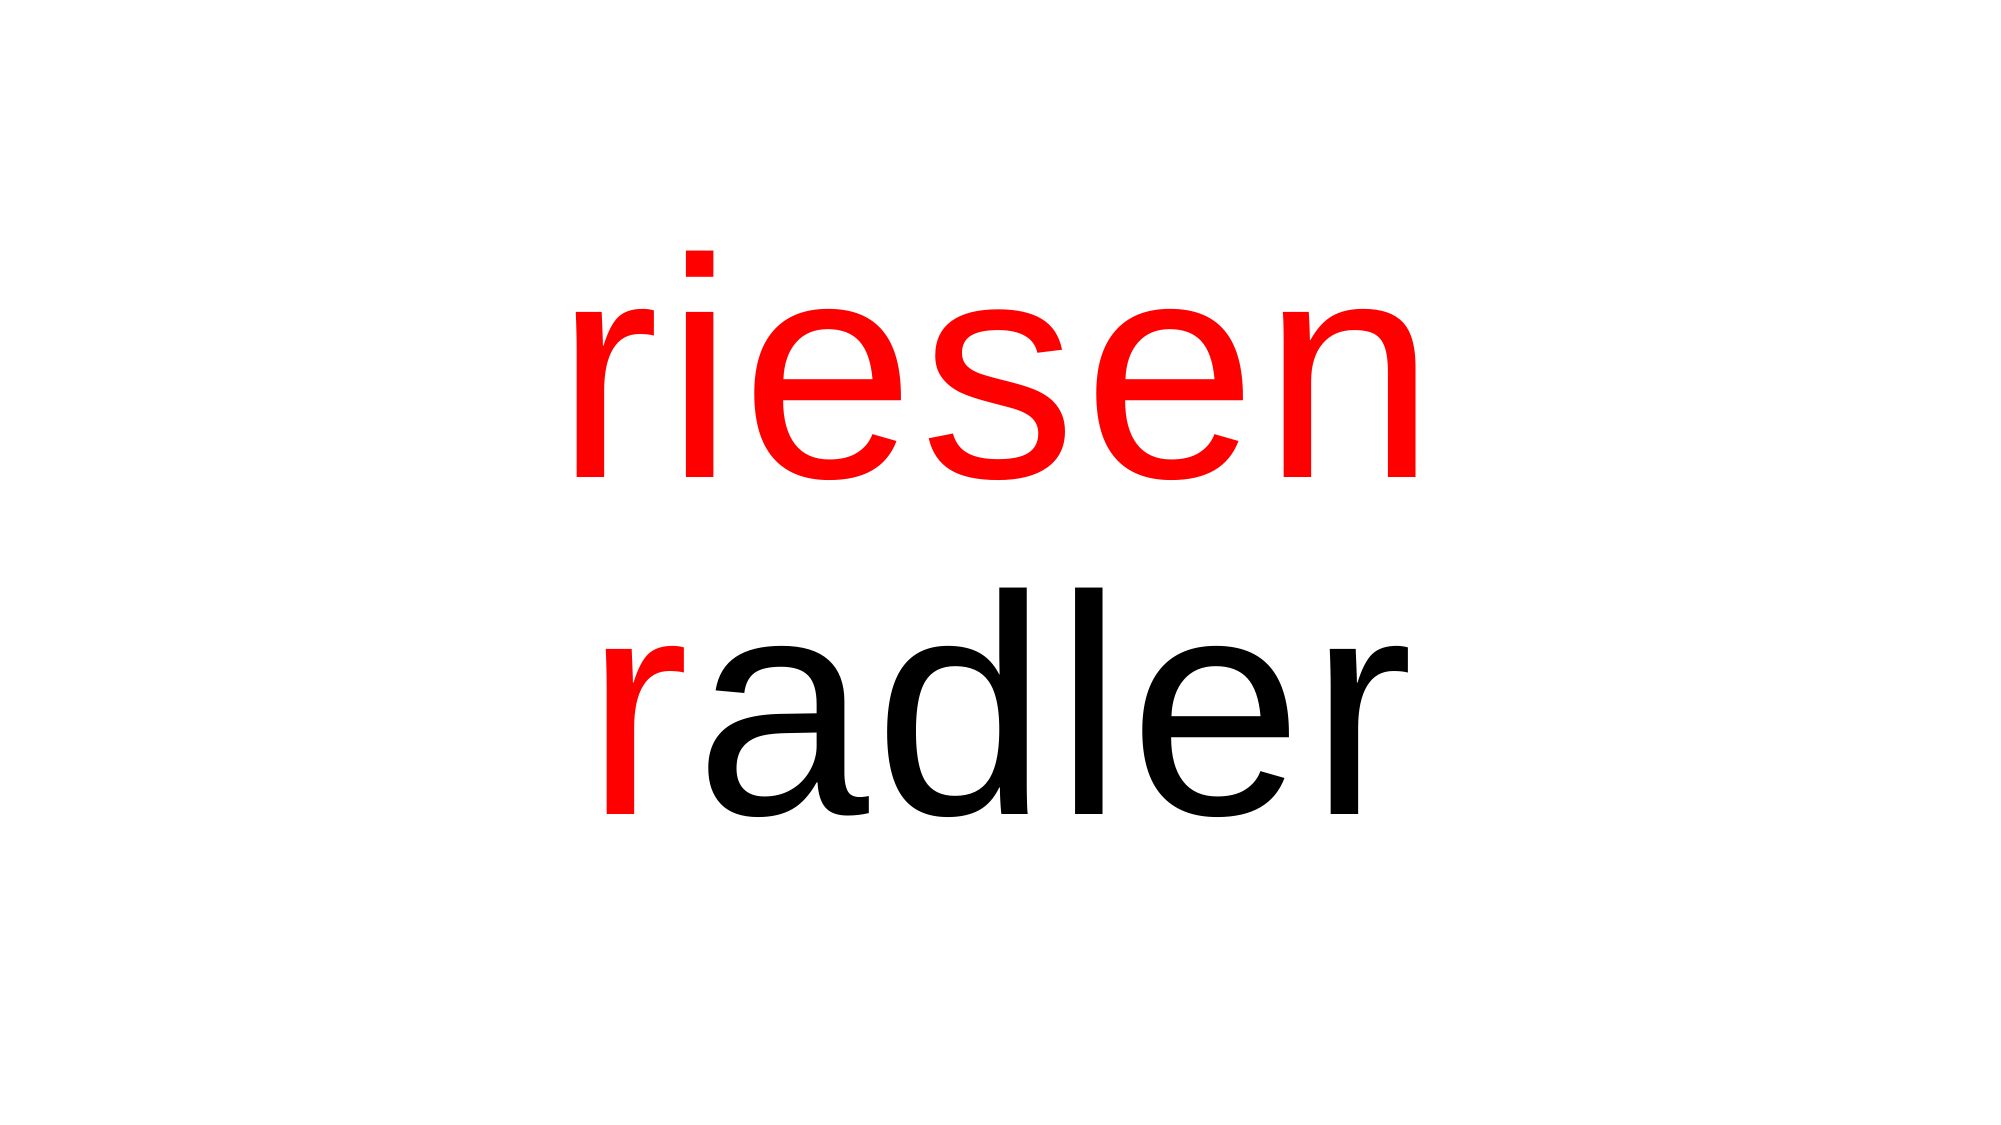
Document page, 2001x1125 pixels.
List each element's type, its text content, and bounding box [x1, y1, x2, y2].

title riesen radler [249, 285, 1750, 890]
